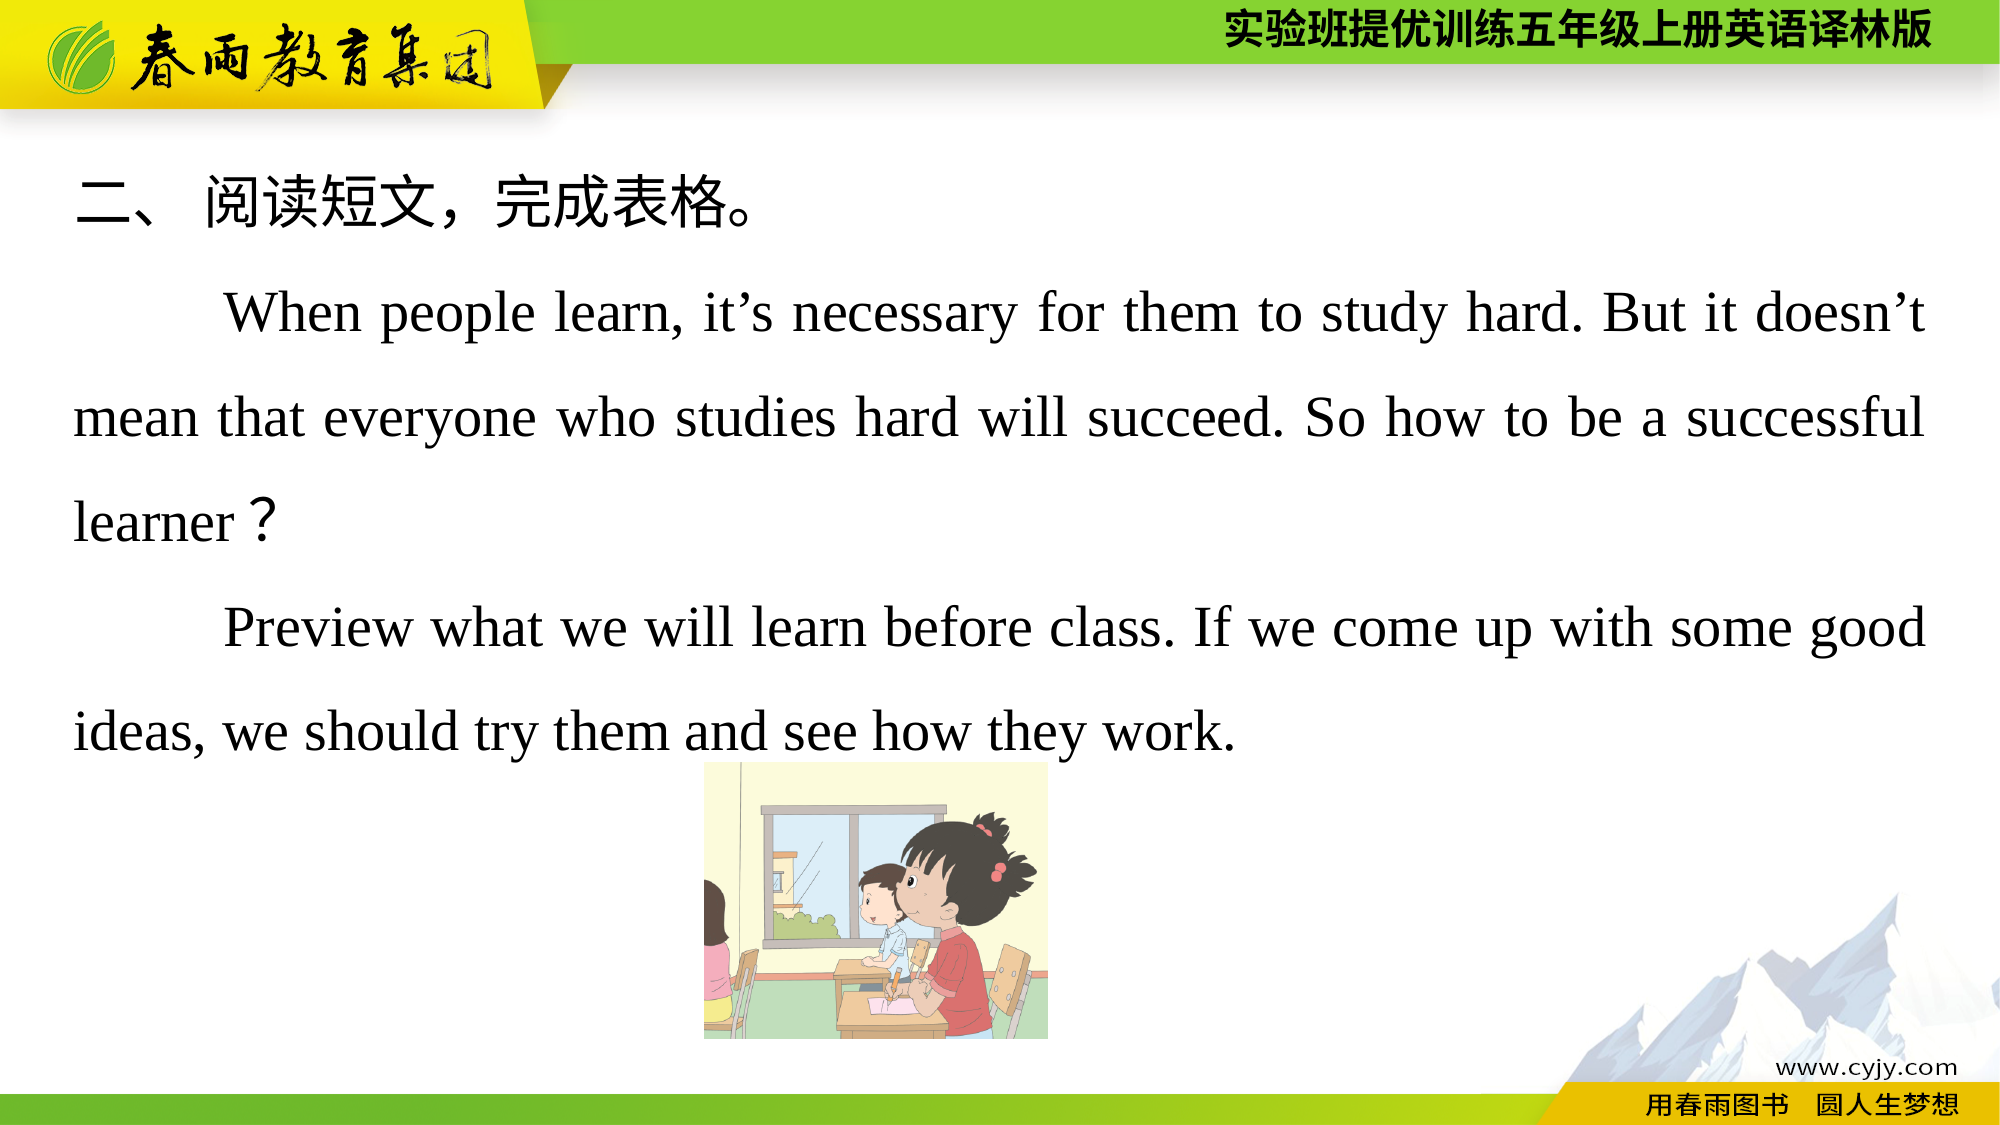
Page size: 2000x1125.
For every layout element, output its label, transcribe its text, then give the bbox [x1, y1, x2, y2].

text_box When people learn, it’s necessary for them to study hard. But it doesn’t mean that everyone who studies hard will succeed. So how to be a successful learner？ Preview what we will learn before class. If we come up with some good ideas, we should try them and see how they work. [58, 230, 1943, 770]
list 二、 阅读短文，完成表格。 [59, 122, 1944, 231]
picture [0, 0, 2000, 1125]
